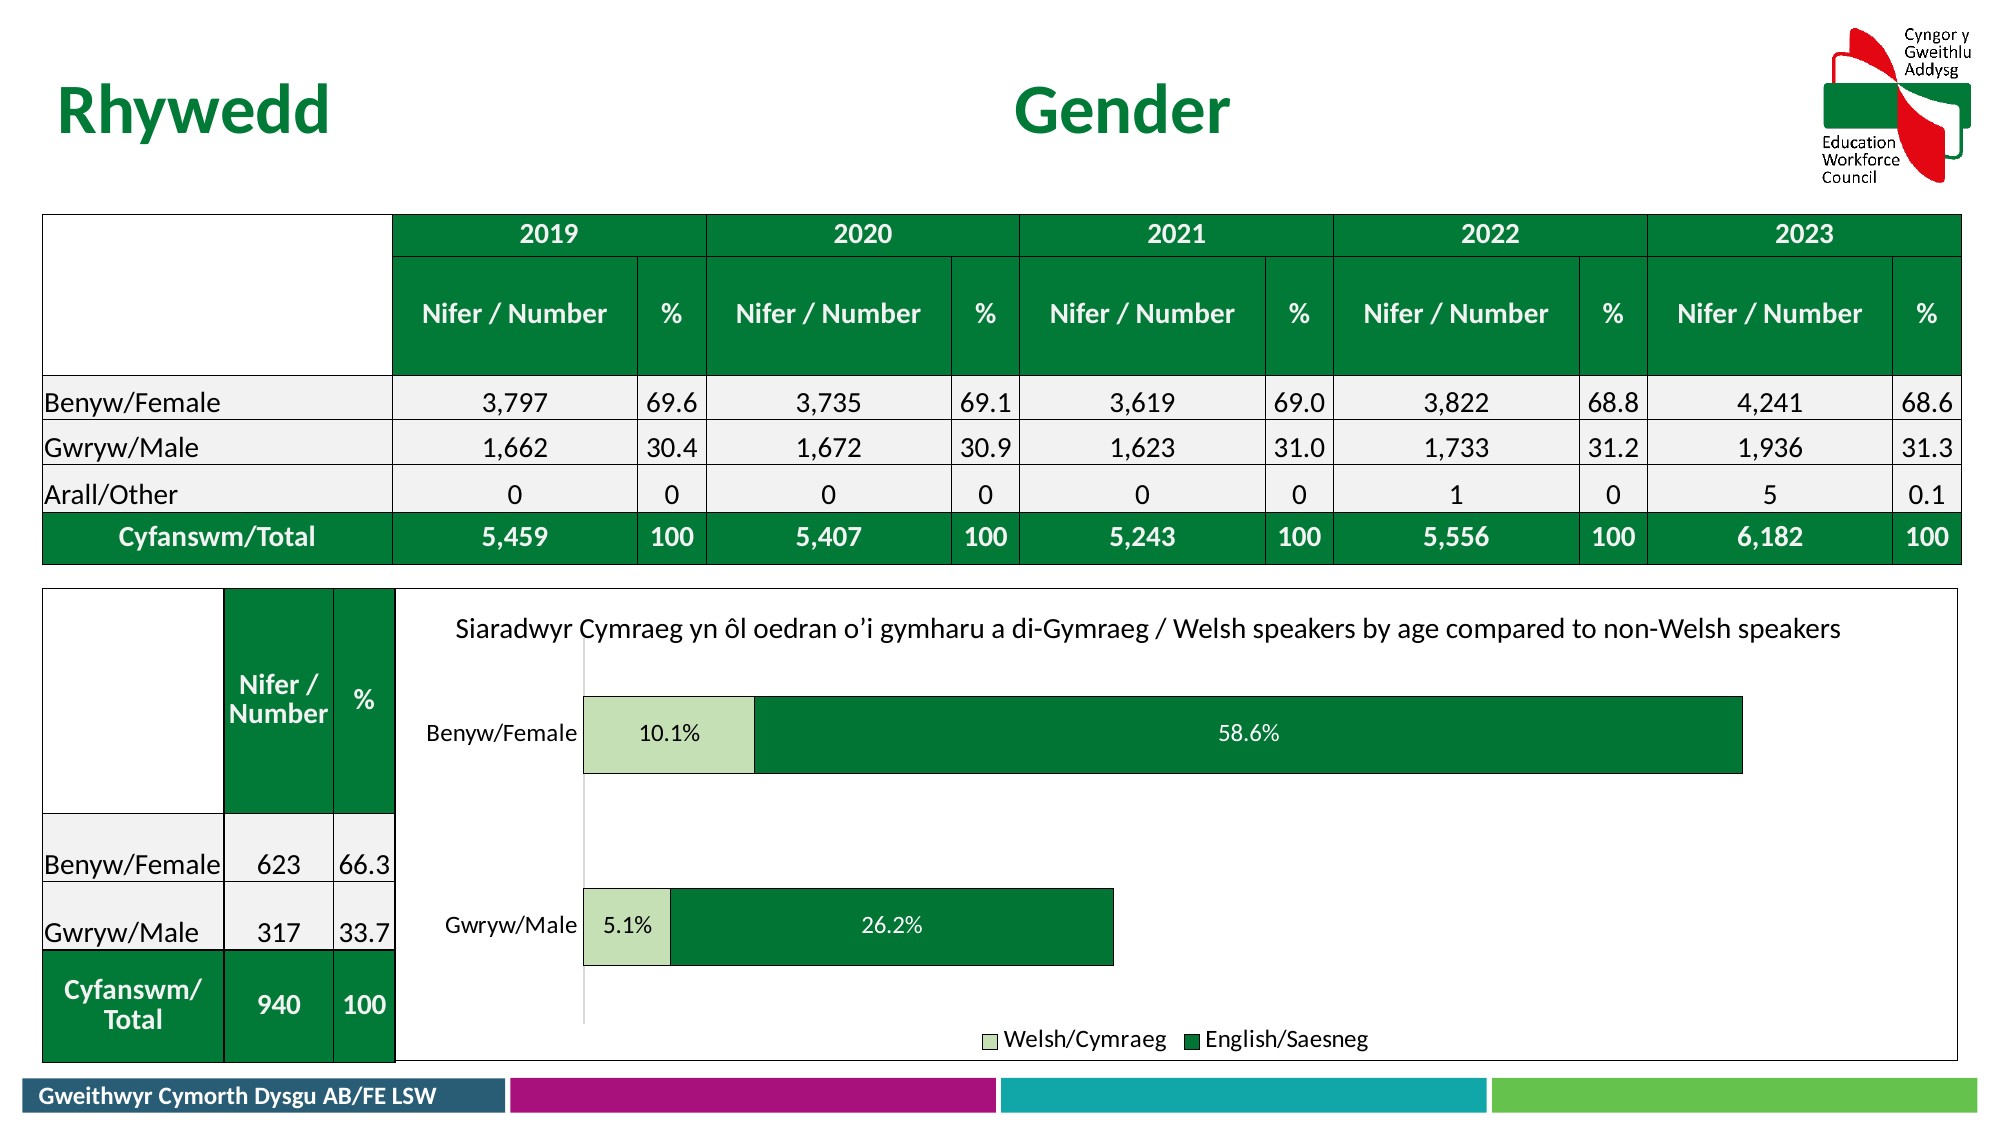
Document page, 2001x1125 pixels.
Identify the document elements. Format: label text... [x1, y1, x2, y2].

table_cell Gwryw/Male [43, 882, 223, 949]
table_cell 33.7 [334, 882, 394, 949]
table_cell Cyfanswm/Total [43, 513, 392, 564]
table_cell Nifer / Number [1648, 257, 1892, 375]
table_cell 5,459 [393, 513, 637, 564]
table_cell Cyfanswm/Total [43, 951, 223, 1062]
table_header [43, 589, 223, 813]
table_cell 69.0 [1266, 376, 1333, 419]
table_cell 3,797 [393, 376, 637, 419]
table_header 2021 [1020, 215, 1333, 256]
table_cell 3,822 [1334, 376, 1579, 419]
table_cell Benyw/Female [43, 814, 223, 881]
table_cell 100 [638, 513, 706, 564]
table_cell 31.0 [1266, 420, 1333, 464]
table_cell 0 [1266, 465, 1333, 512]
table_cell 5,243 [1020, 513, 1265, 564]
picture [1822, 28, 1971, 183]
table_cell 0.1 [1893, 465, 1961, 512]
table_cell 0 [952, 465, 1019, 512]
table_cell % [1893, 257, 1961, 375]
table_cell 3,735 [707, 376, 951, 419]
table_cell Nifer / Number [1020, 257, 1265, 375]
chart [395, 588, 1958, 1061]
table_cell 0 [1580, 465, 1647, 512]
table_header % [334, 589, 394, 813]
table_cell 30.9 [952, 420, 1019, 464]
text_box Gweithwyr Cymorth Dysgu AB/FE LSW [23, 1075, 525, 1125]
table_cell 100 [334, 951, 394, 1062]
table_cell 5,556 [1334, 513, 1579, 564]
table_cell 100 [952, 513, 1019, 564]
table_cell 0 [393, 465, 637, 512]
table_header Nifer / Number [225, 589, 333, 813]
table_cell 0 [638, 465, 706, 512]
table_header 2022 [1334, 215, 1647, 256]
table_cell % [952, 257, 1019, 375]
table_cell % [1266, 257, 1333, 375]
table_cell 6,182 [1648, 513, 1892, 564]
table_cell 1,733 [1334, 420, 1579, 464]
table_cell 69.1 [952, 376, 1019, 419]
table_cell 30.4 [638, 420, 706, 464]
table_cell 68.8 [1580, 376, 1647, 419]
table_cell 940 [225, 951, 333, 1062]
table_cell 100 [1893, 513, 1961, 564]
table_cell 317 [225, 882, 333, 949]
table_cell 5,407 [707, 513, 951, 564]
table_header [43, 215, 392, 375]
table_cell 0 [707, 465, 951, 512]
text_box Gender [999, 64, 1828, 142]
table_cell 100 [1580, 513, 1647, 564]
table_cell 4,241 [1648, 376, 1892, 419]
table_cell 5 [1648, 465, 1892, 512]
table_cell 100 [1266, 513, 1333, 564]
table_cell 66.3 [334, 814, 394, 881]
table_cell 68.6 [1893, 376, 1961, 419]
table_cell Nifer / Number [1334, 257, 1579, 375]
table_cell 623 [225, 814, 333, 881]
table_cell 1,672 [707, 420, 951, 464]
table_cell Nifer / Number [393, 257, 637, 375]
table_cell 1,623 [1020, 420, 1265, 464]
table_header 2023 [1648, 215, 1961, 256]
table_header 2019 [393, 215, 706, 256]
table_cell 1,936 [1648, 420, 1892, 464]
table_cell 3,619 [1020, 376, 1265, 419]
table_cell 1,662 [393, 420, 637, 464]
table_cell % [1580, 257, 1647, 375]
table_cell % [638, 257, 706, 375]
table_header 2020 [707, 215, 1019, 256]
table_cell Arall/Other [43, 465, 392, 512]
table_cell 31.2 [1580, 420, 1647, 464]
table_cell Benyw/Female [43, 376, 392, 419]
table_cell Gwryw/Male [43, 420, 392, 464]
table_cell 69.6 [638, 376, 706, 419]
table_cell 1 [1334, 465, 1579, 512]
table_cell 31.3 [1893, 420, 1961, 464]
text_box Rhywedd [42, 64, 825, 142]
table_cell 0 [1020, 465, 1265, 512]
table_cell Nifer / Number [707, 257, 951, 375]
